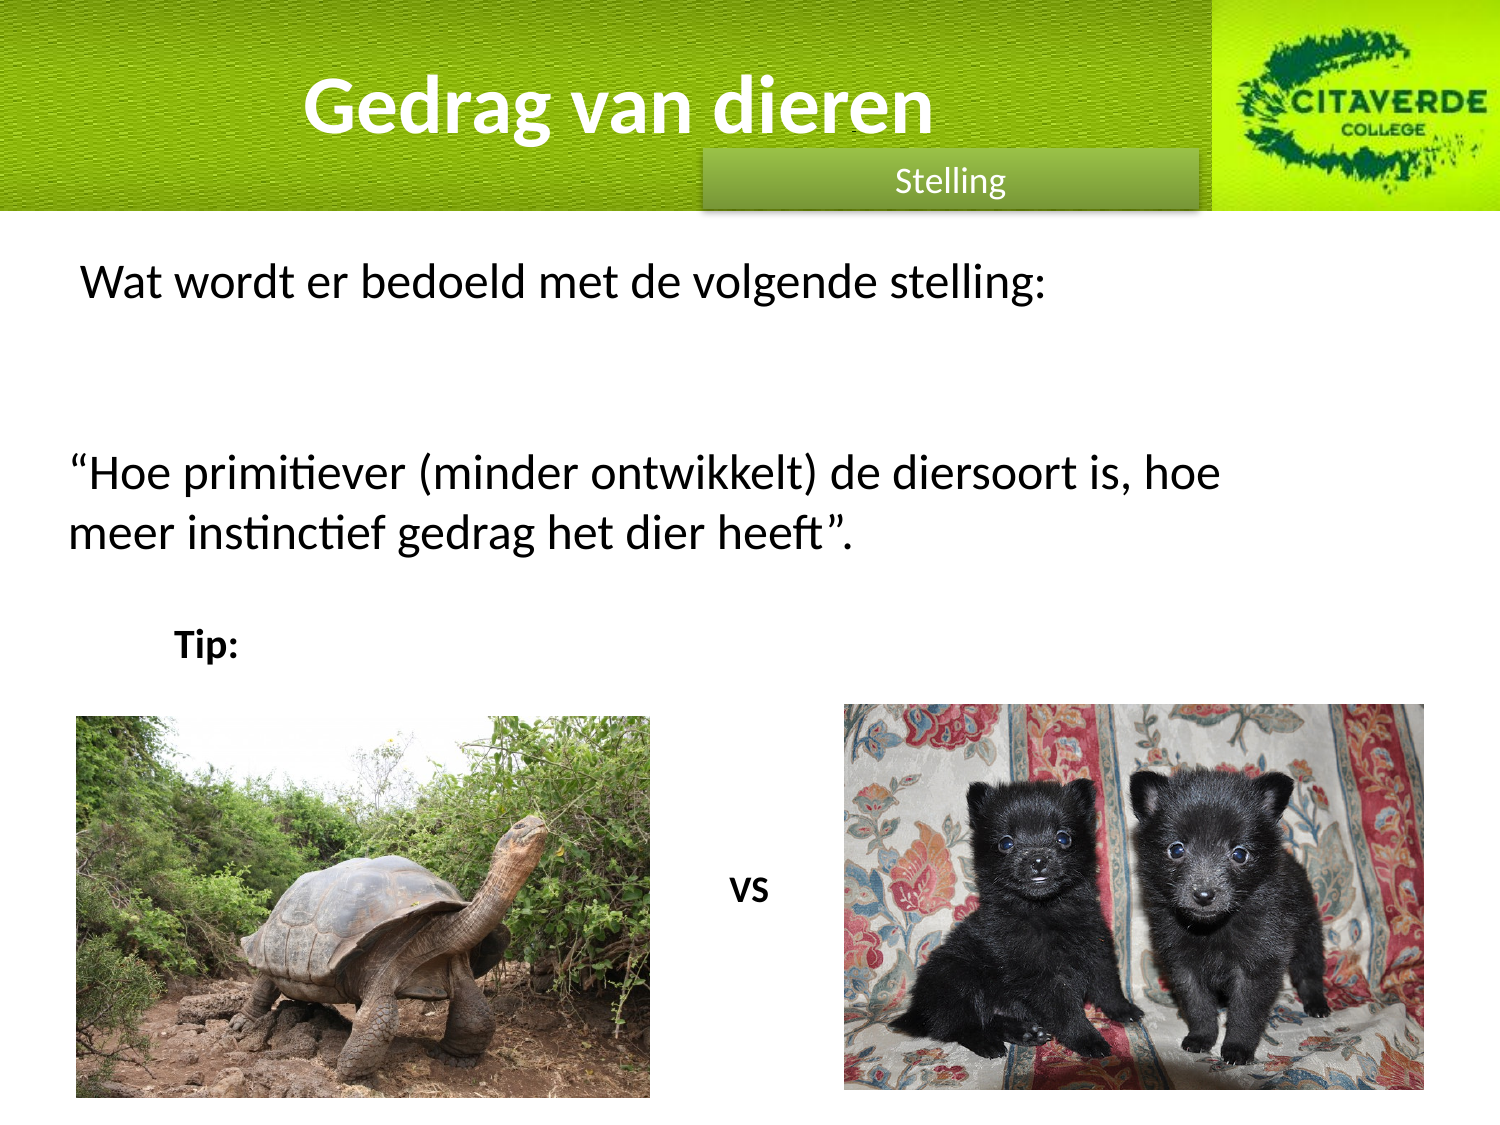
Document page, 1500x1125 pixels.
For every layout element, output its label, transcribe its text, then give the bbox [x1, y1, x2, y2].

picture [76, 715, 650, 1098]
text_box VS [714, 857, 798, 918]
title Wat wordt er bedoeld met de volgende stelling: [64, 231, 1341, 327]
text_box “Hoe primitiever (minder ontwikkelt) de diersoort is, hoe meer instinctief gedrag het dier heeft”. [53, 432, 1329, 568]
text_box Tip: [159, 609, 373, 675]
picture [0, 0, 1500, 212]
picture [844, 703, 1424, 1090]
